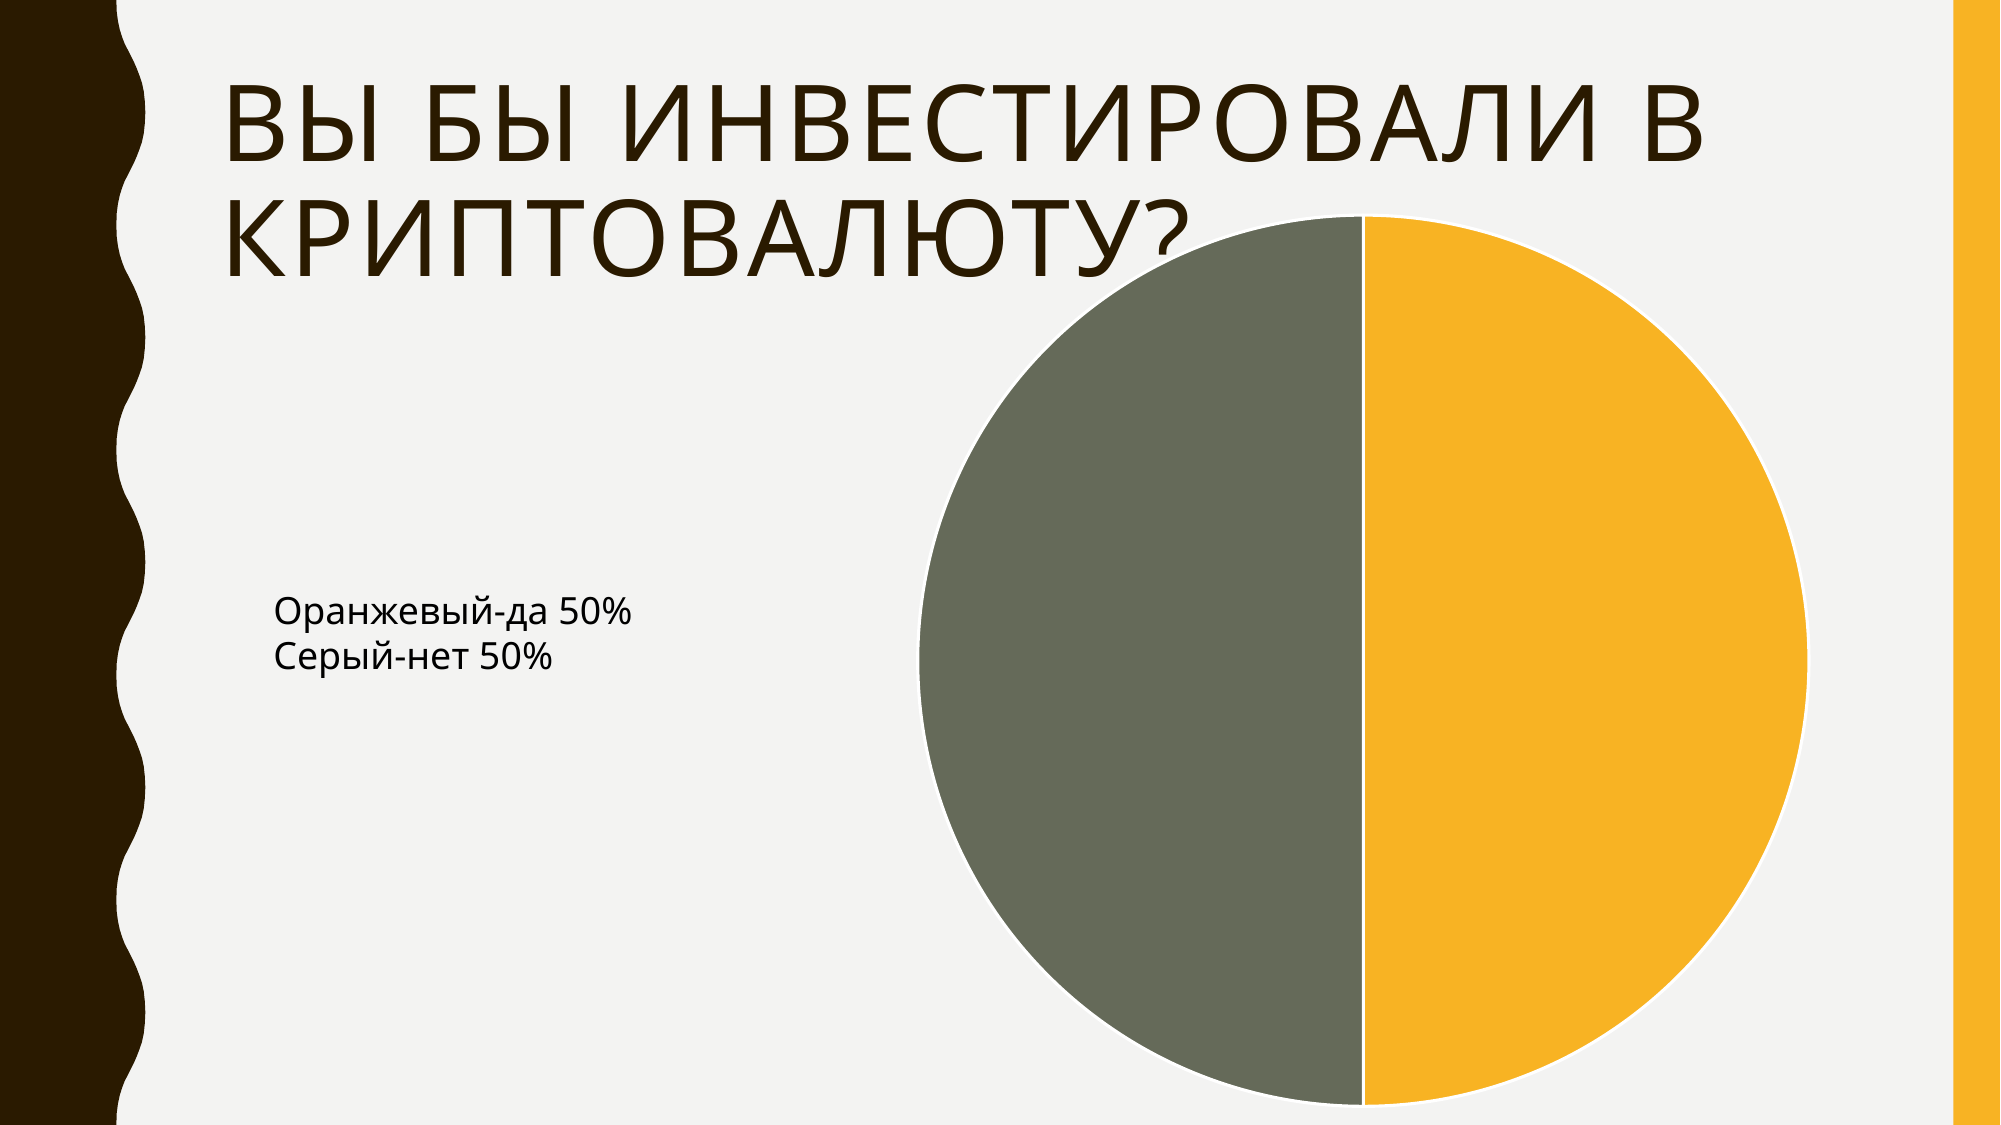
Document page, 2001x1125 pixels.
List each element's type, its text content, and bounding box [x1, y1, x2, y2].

chart [528, 196, 2000, 1125]
text_box Оранжевый-да 50% Серый-нет 50% [258, 579, 528, 684]
title Вы бы инвестировали в криптовалюту? [205, 62, 1875, 308]
